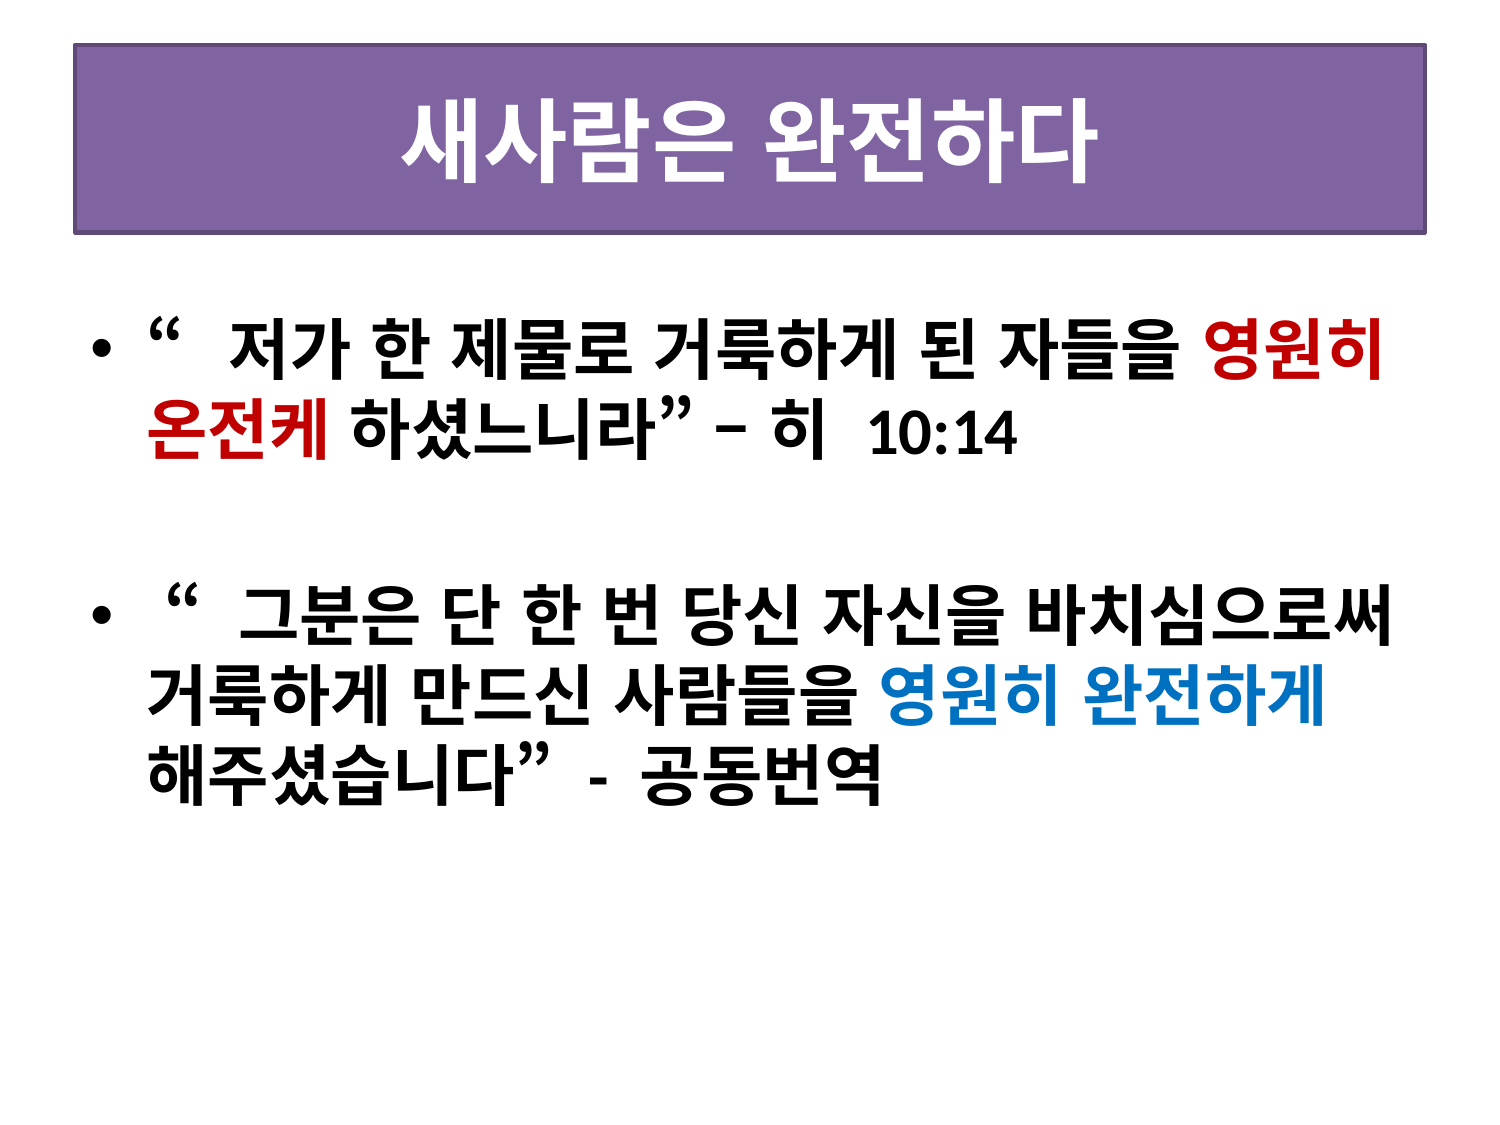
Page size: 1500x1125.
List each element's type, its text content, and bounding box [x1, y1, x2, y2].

title 새사람은 완전하다 [73, 43, 1427, 235]
list “저가 한 제물로 거룩하게 된 자들을 영원히 온전케 하셨느니라” – 히 10:14 “ 그분은 단 한 번 당신 자신을 바치심으로써 거룩하게 만드신 사람들을 영원히 완전하게 해주셨습니다” - 공동번역 [75, 299, 1450, 1005]
